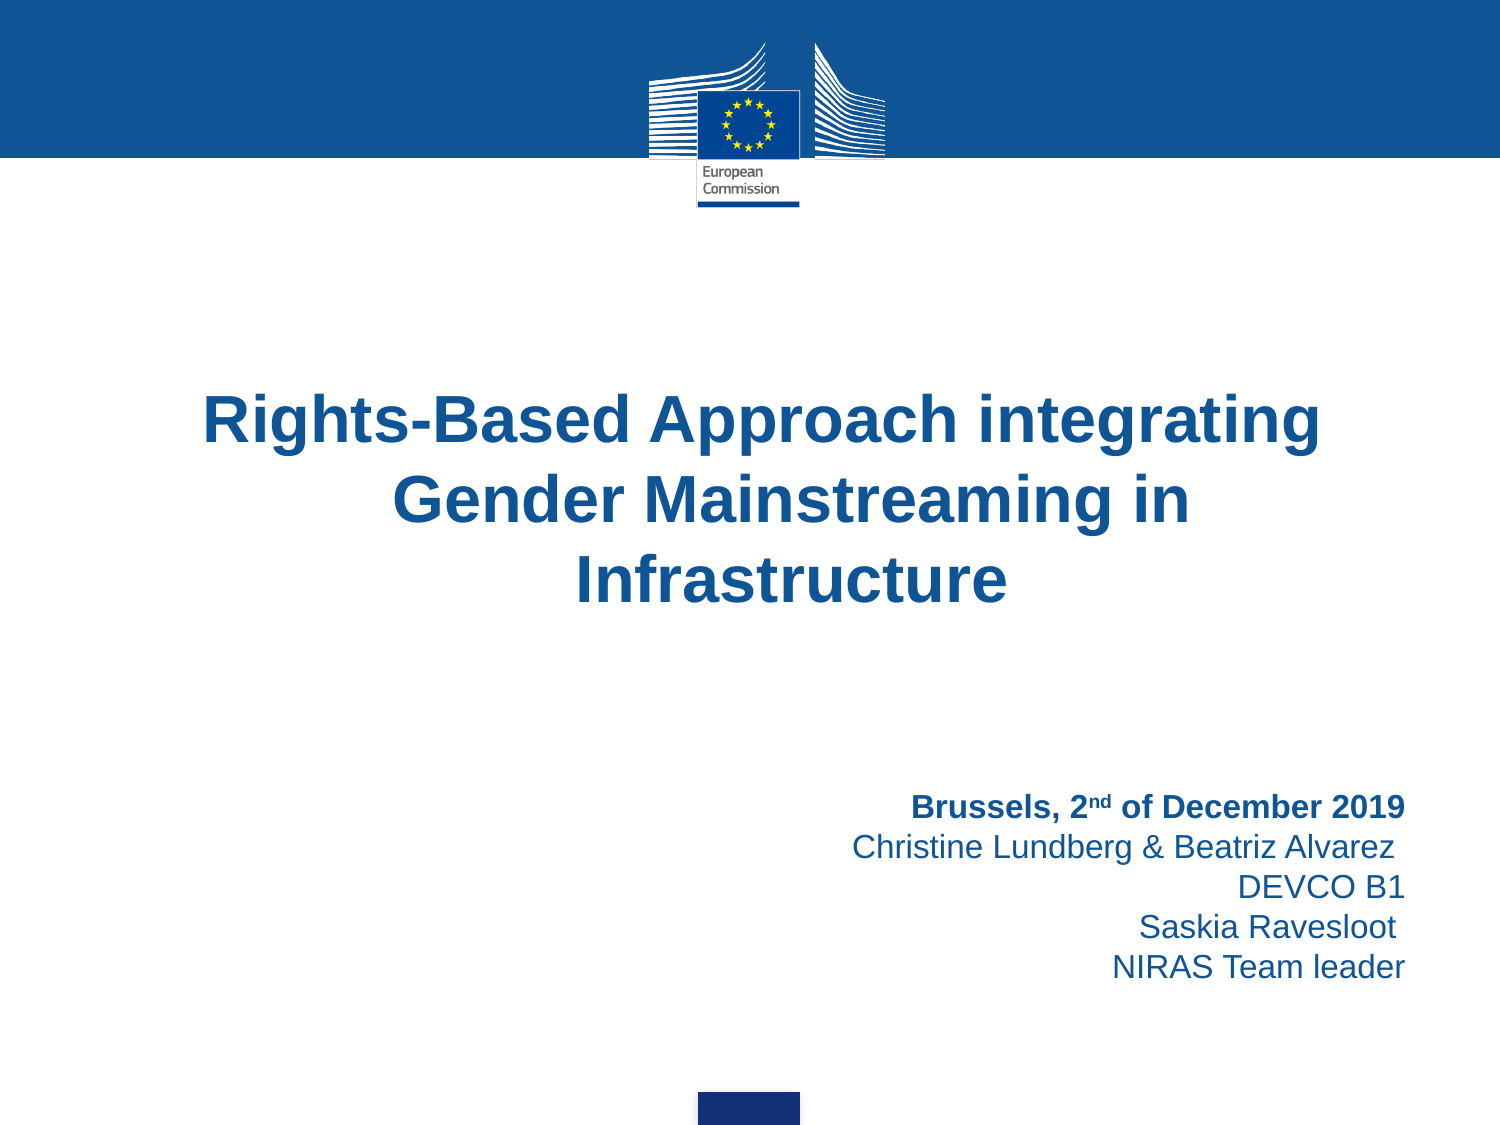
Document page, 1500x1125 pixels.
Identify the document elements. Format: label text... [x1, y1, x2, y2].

text_box Brussels, 2nd of December 2019 Christine Lundberg & Beatriz Alvarez DEVCO B1 Saskia Ravesloot NIRAS Team leader [396, 743, 1421, 1072]
picture [649, 42, 885, 208]
title Rights-Based Approach integrating Gender Mainstreaming in Infrastructure [130, 307, 1396, 875]
